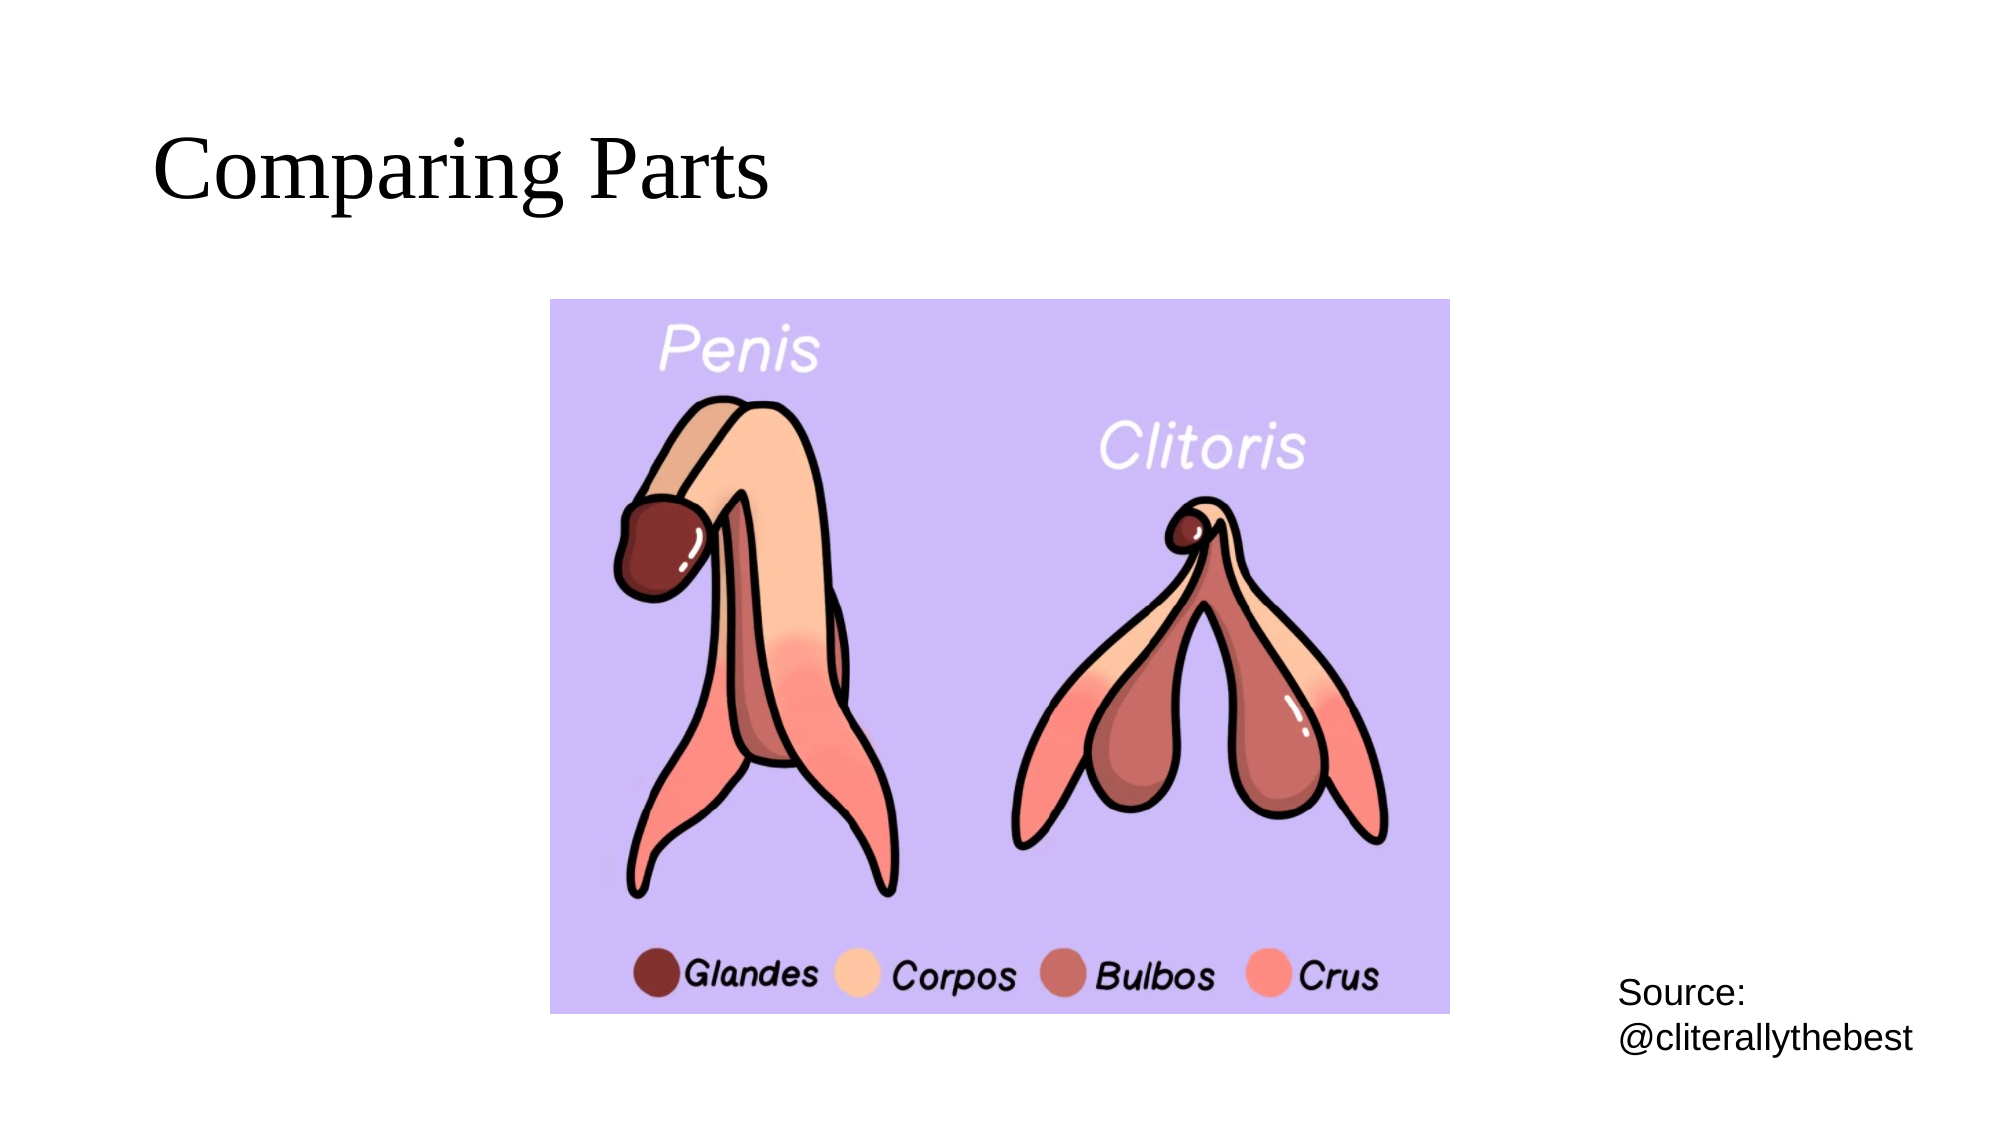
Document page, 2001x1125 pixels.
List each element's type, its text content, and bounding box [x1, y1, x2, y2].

text_box Source: @cliterallythebest [1602, 960, 1953, 1065]
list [550, 299, 1450, 1014]
title Comparing Parts [137, 59, 1863, 278]
